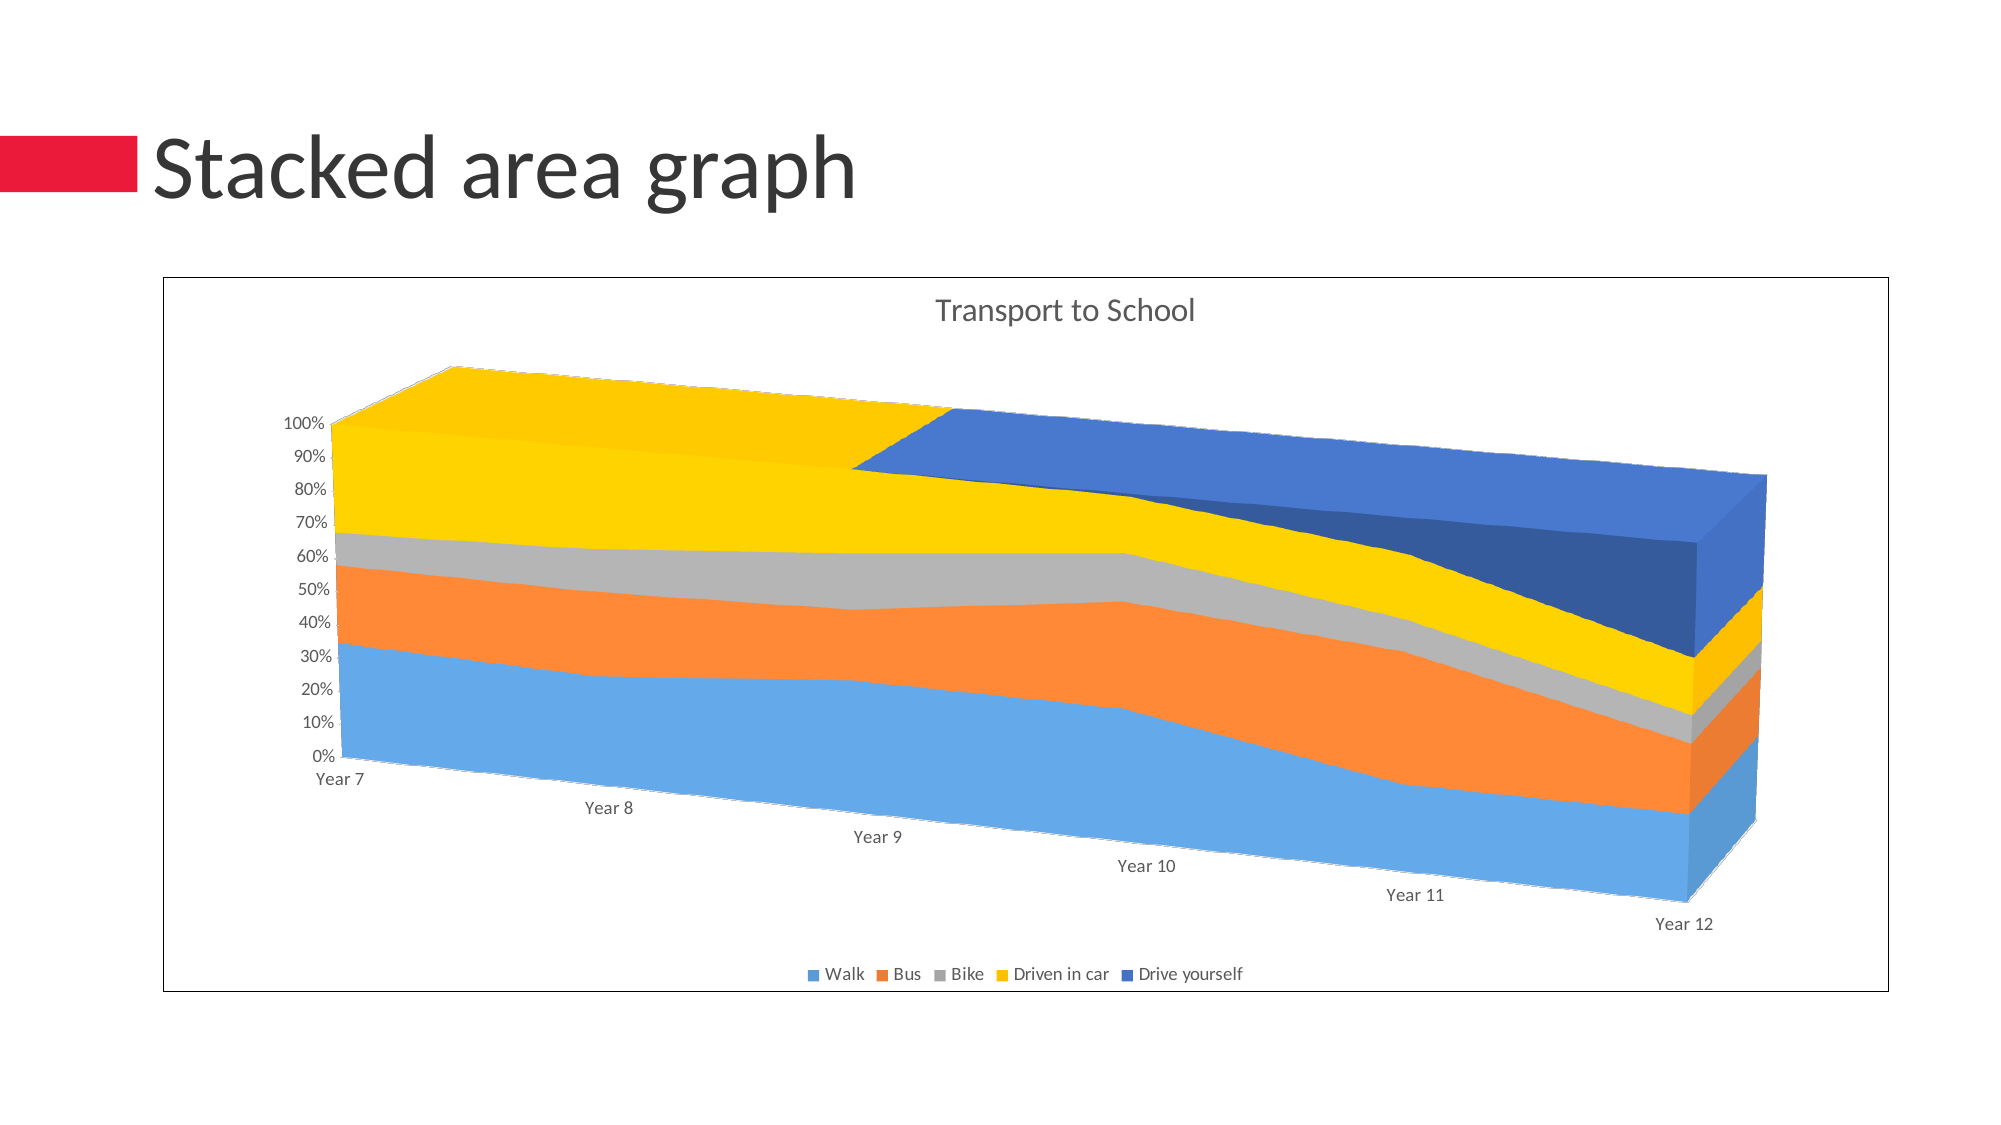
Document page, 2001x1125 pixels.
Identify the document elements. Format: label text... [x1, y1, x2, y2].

title Stacked area graph [137, 59, 1863, 278]
chart [163, 277, 1889, 992]
